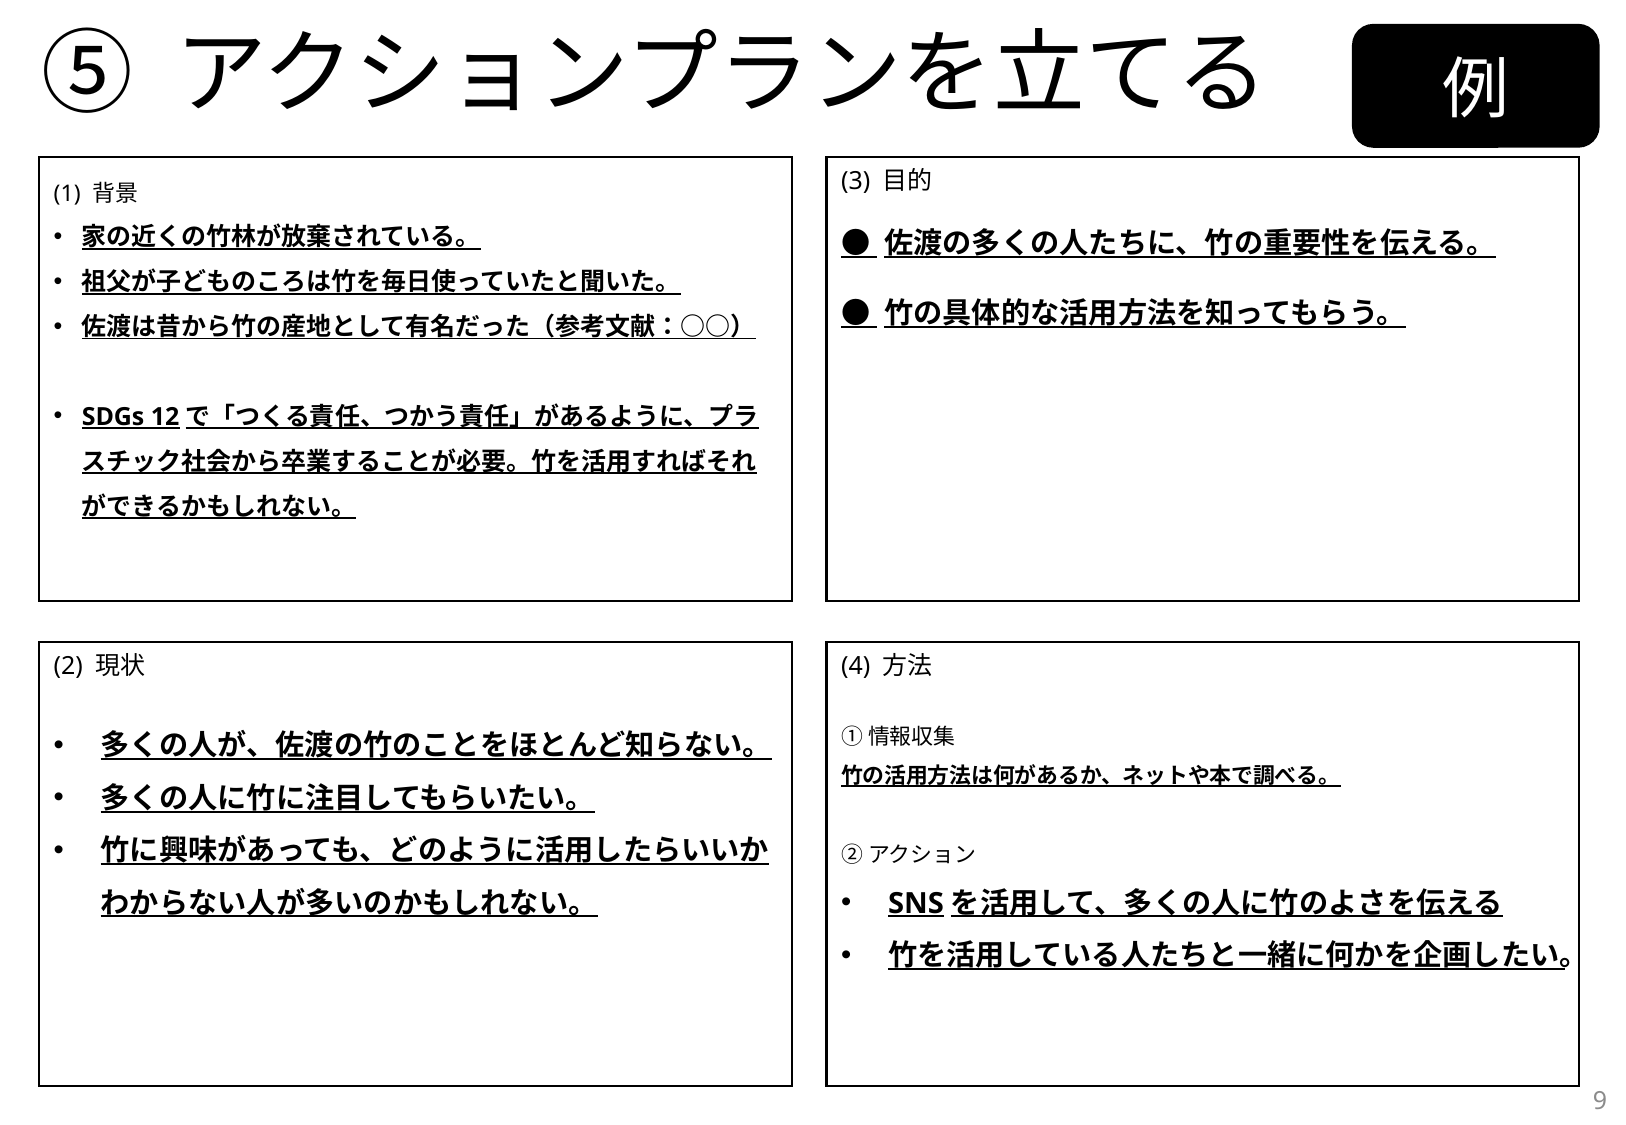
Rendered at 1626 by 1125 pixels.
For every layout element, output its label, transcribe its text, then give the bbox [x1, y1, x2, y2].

slide_number 9 [1515, 1079, 1623, 1123]
title ⑤ アクションプランを立てる [26, 15, 1599, 137]
text_box (1) 背景 家の近くの竹林が放棄されている。 祖父が子どものころは竹を毎日使っていたと聞いた。 佐渡は昔から竹の産地として有名だった（参考文献：○○） SDGs 12で「つくる責任、つかう責任」があるように、プラスチック社会から卒業することが必要。竹を活用すればそれができるかもしれない。 [38, 156, 793, 602]
text_box (3) 目的 ● 佐渡の多くの人たちに、竹の重要性を伝える。 ● 竹の具体的な活用方法を知ってもらう。 [825, 156, 1580, 602]
text_box (4) 方法 ①情報収集 竹の活用方法は何があるか、ネットや本で調べる。 ②アクション SNSを活用して、多くの人に竹のよさを伝える 竹を活用している人たちと一緒に何かを企画したい。 [825, 641, 1580, 1087]
text_box (2) 現状 多くの人が、佐渡の竹のことをほとんど知らない。 多くの人に竹に注目してもらいたい。 竹に興味があっても、どのように活用したらいいかわからない人が多いのかもしれない。 [38, 641, 793, 1087]
text_box 例 [1351, 23, 1600, 148]
